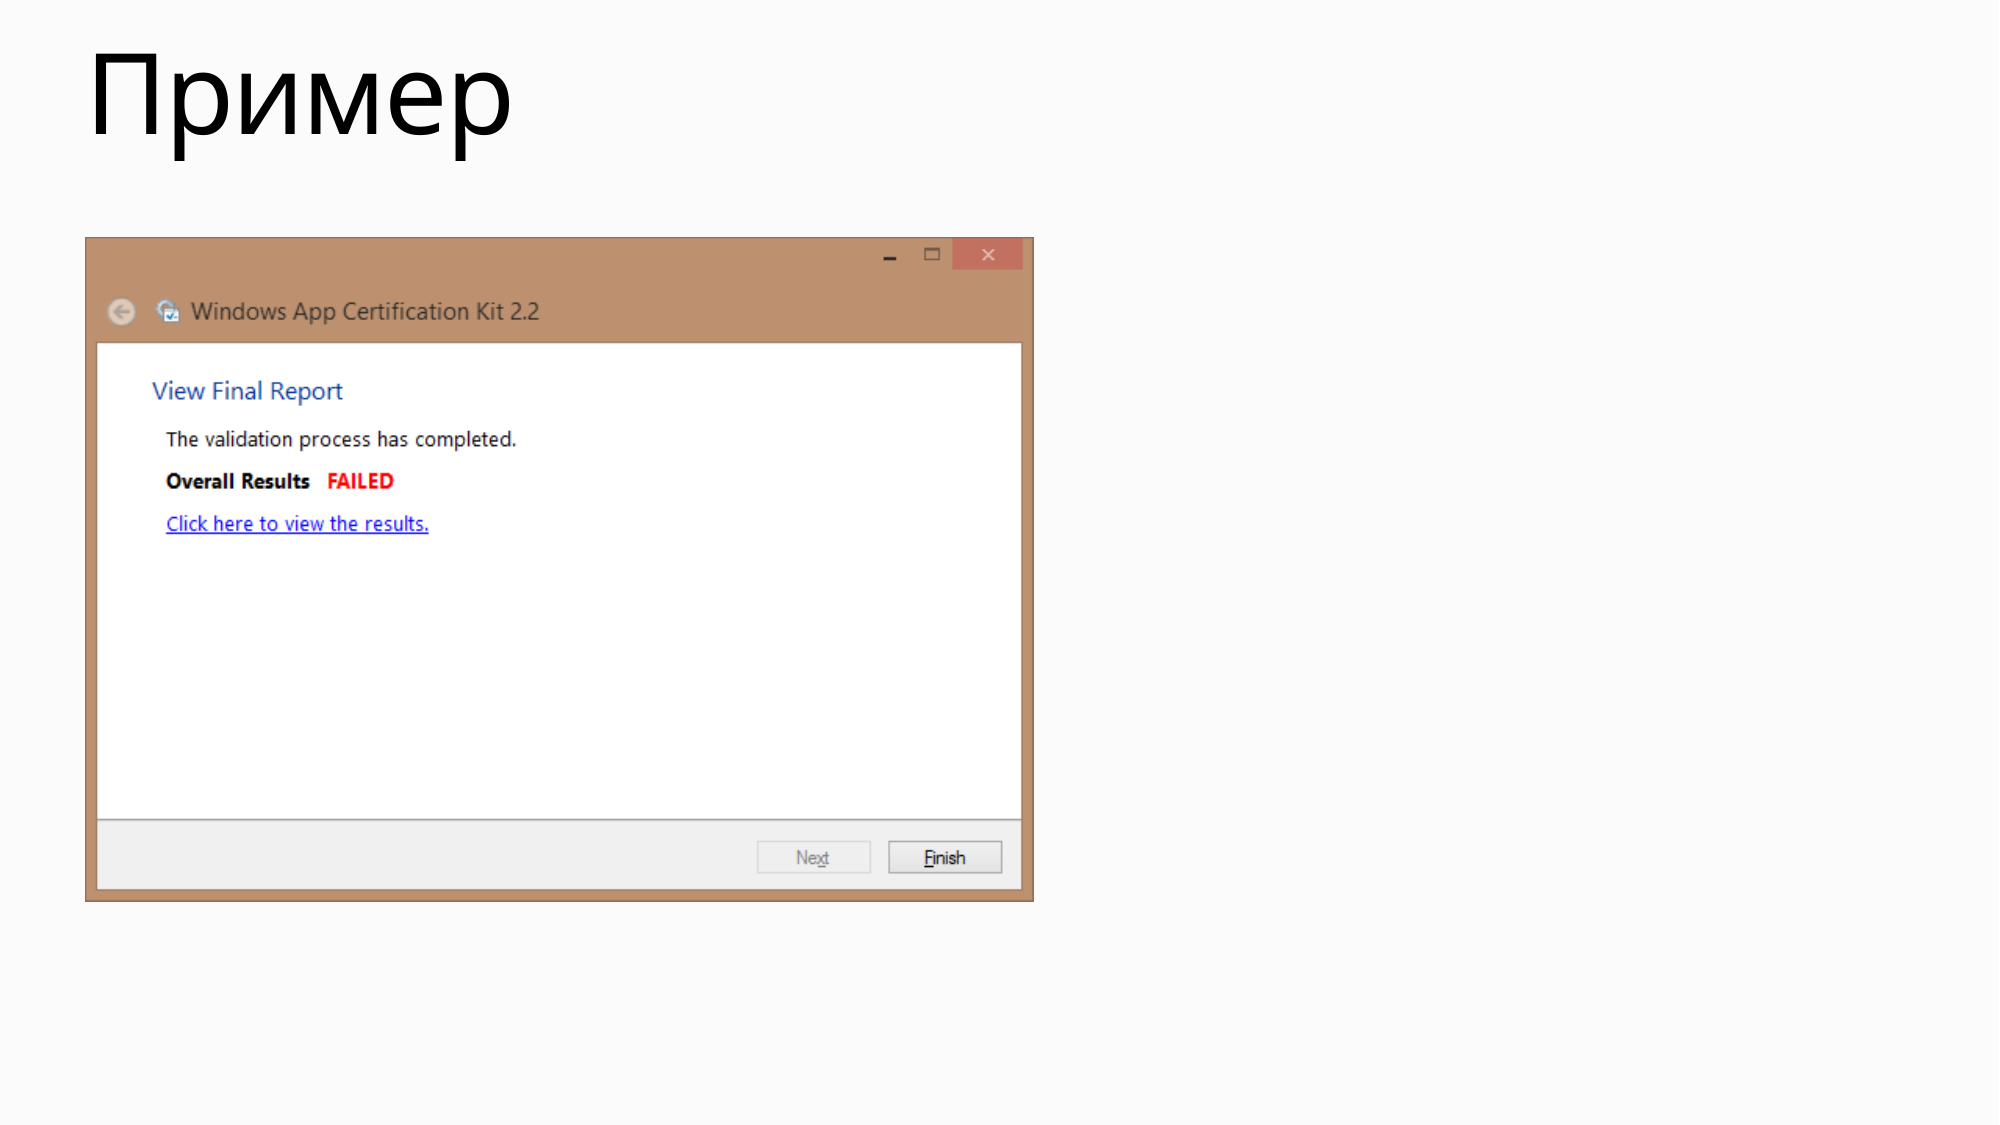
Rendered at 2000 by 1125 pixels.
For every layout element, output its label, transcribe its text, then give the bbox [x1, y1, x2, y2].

title Пример [85, 37, 1914, 161]
picture [84, 237, 1034, 902]
